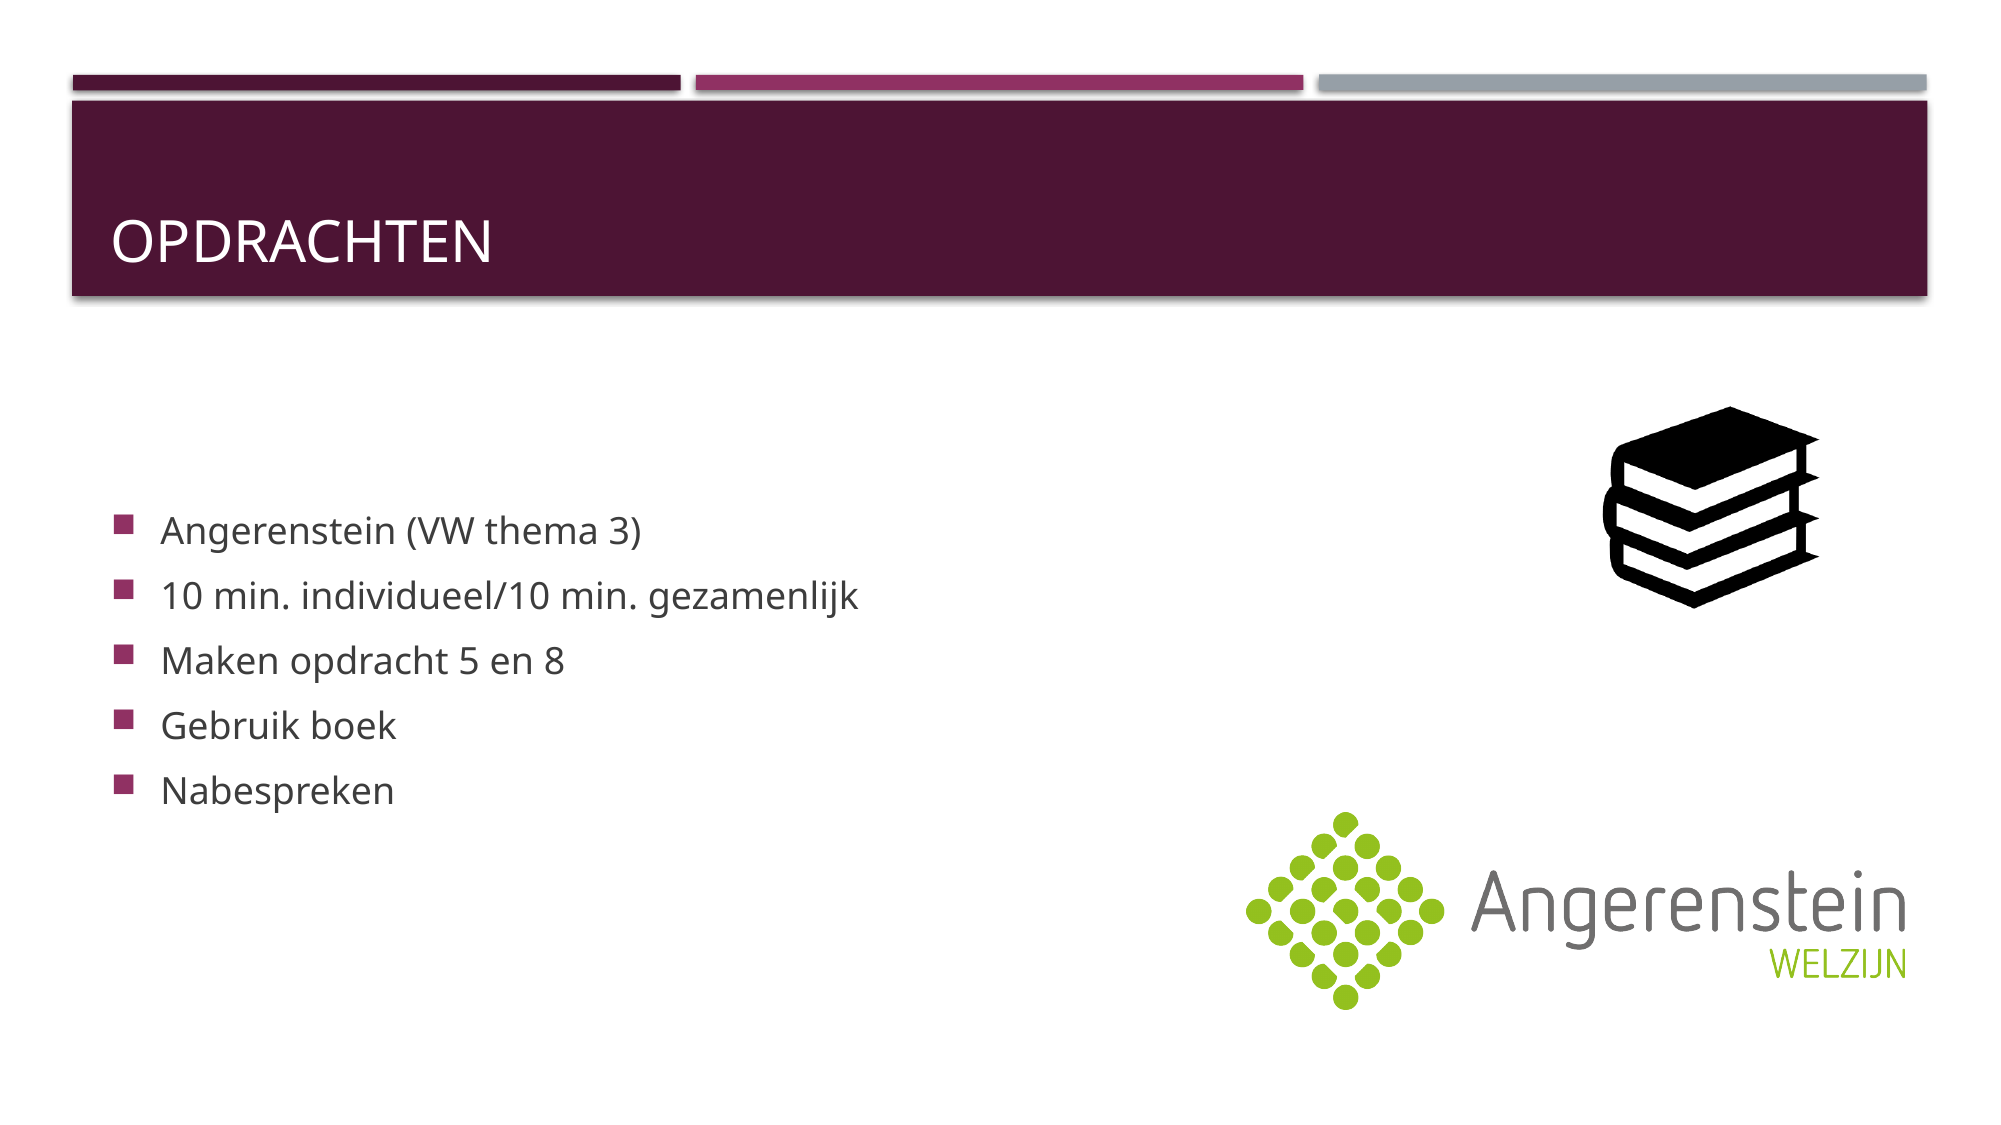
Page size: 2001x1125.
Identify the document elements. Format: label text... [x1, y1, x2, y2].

picture [1589, 385, 1833, 629]
list Angerenstein (VW thema 3) 10 min. individueel/10 min. gezamenlijk Maken opdracht 5 en 8 Gebruik boek Nabespreken [95, 357, 1905, 962]
picture [1245, 811, 1906, 1011]
title opdrachten [95, 115, 1905, 282]
